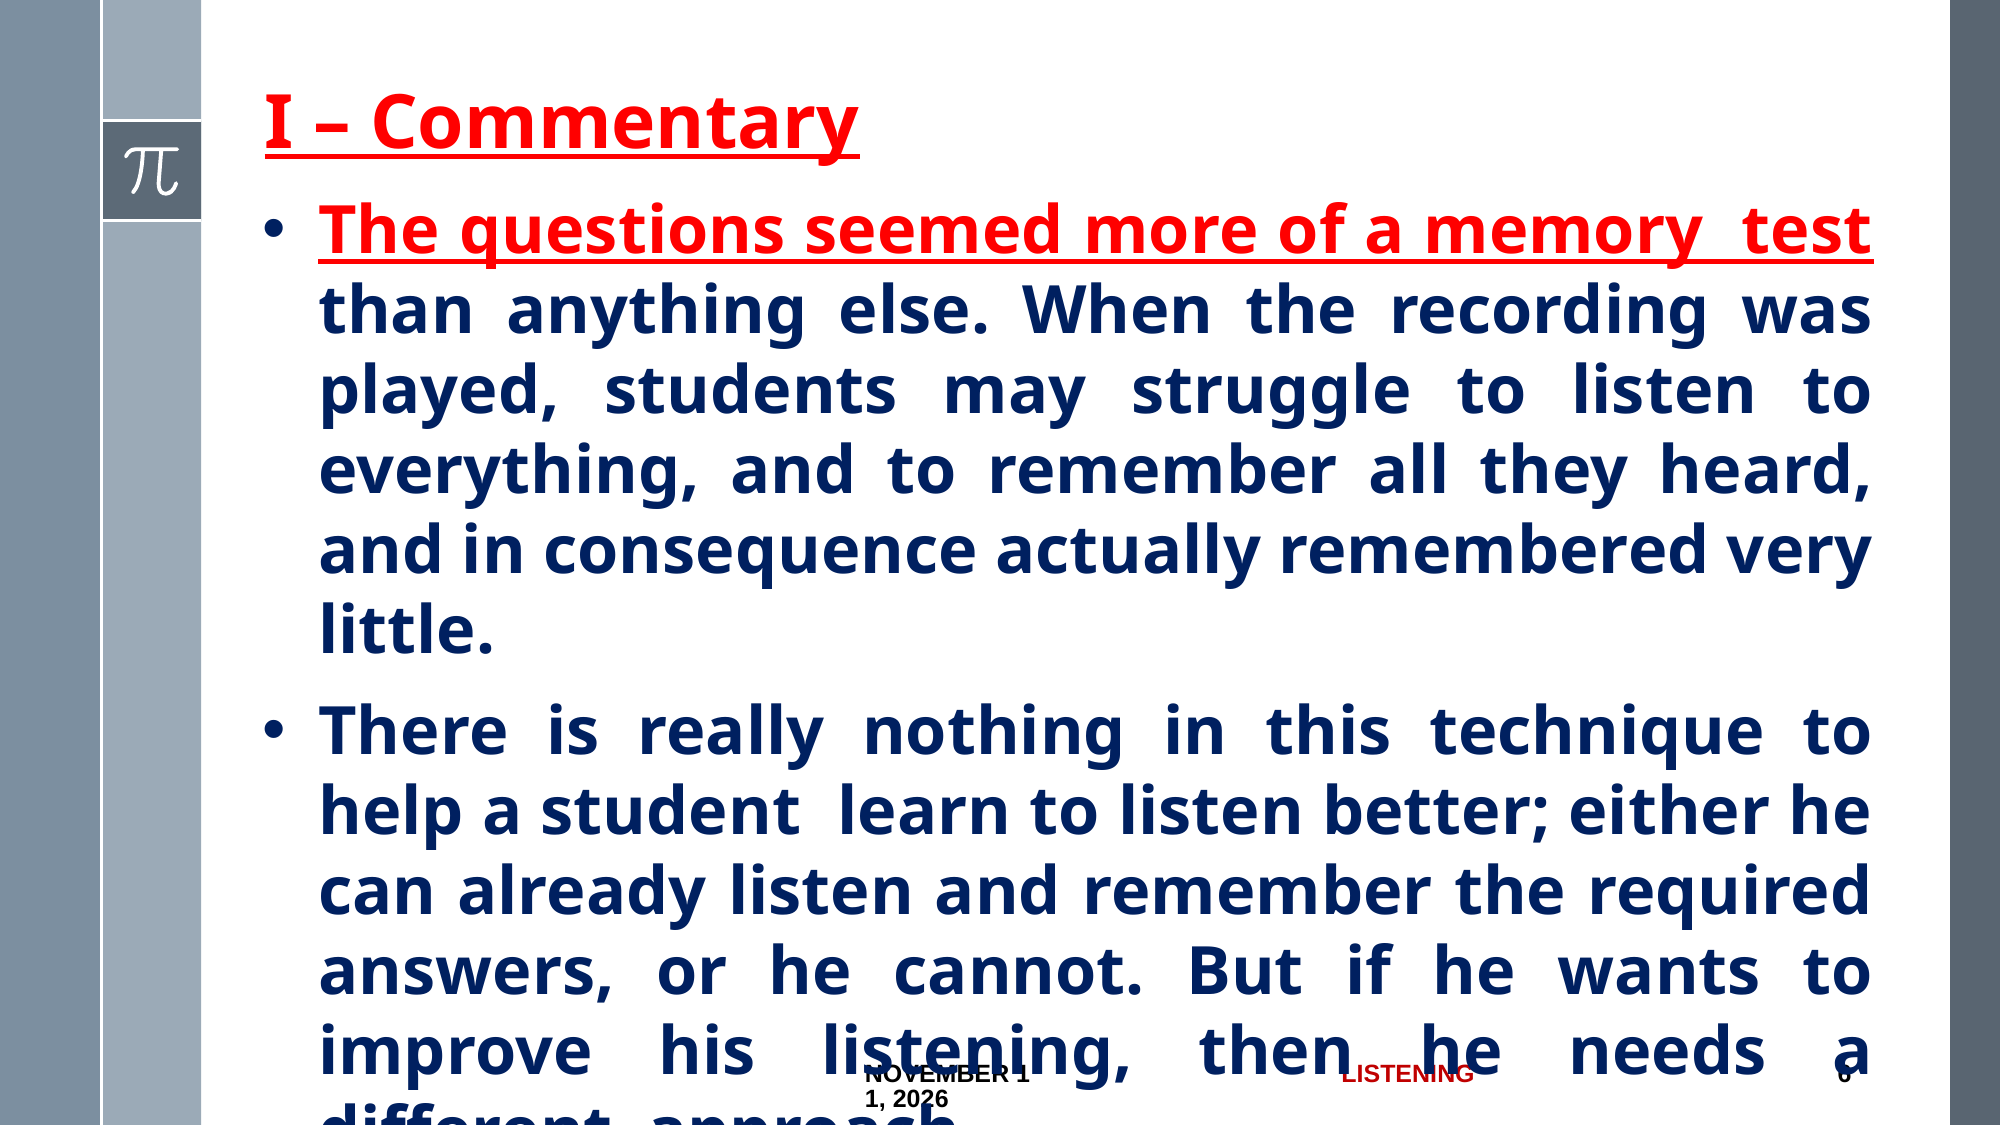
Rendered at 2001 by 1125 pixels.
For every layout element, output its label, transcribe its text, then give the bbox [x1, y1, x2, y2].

text_box I – Commentary [249, 65, 1712, 161]
footer Listening [1082, 1042, 1735, 1103]
text_box The questions seemed more of a memory test than anything else. When the recording was played, students may struggle to listen to everything, and to remember all they heard, and in consequence actually remembered very little. There is really nothing in this technique to help a student learn to listen better; either he can already listen and remember the required answers, or he cannot. But if he wants to improve his listening, then he needs a different approach. [247, 179, 1889, 1026]
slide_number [849, 1042, 1050, 1103]
slide_number 6 [1766, 1042, 1867, 1103]
